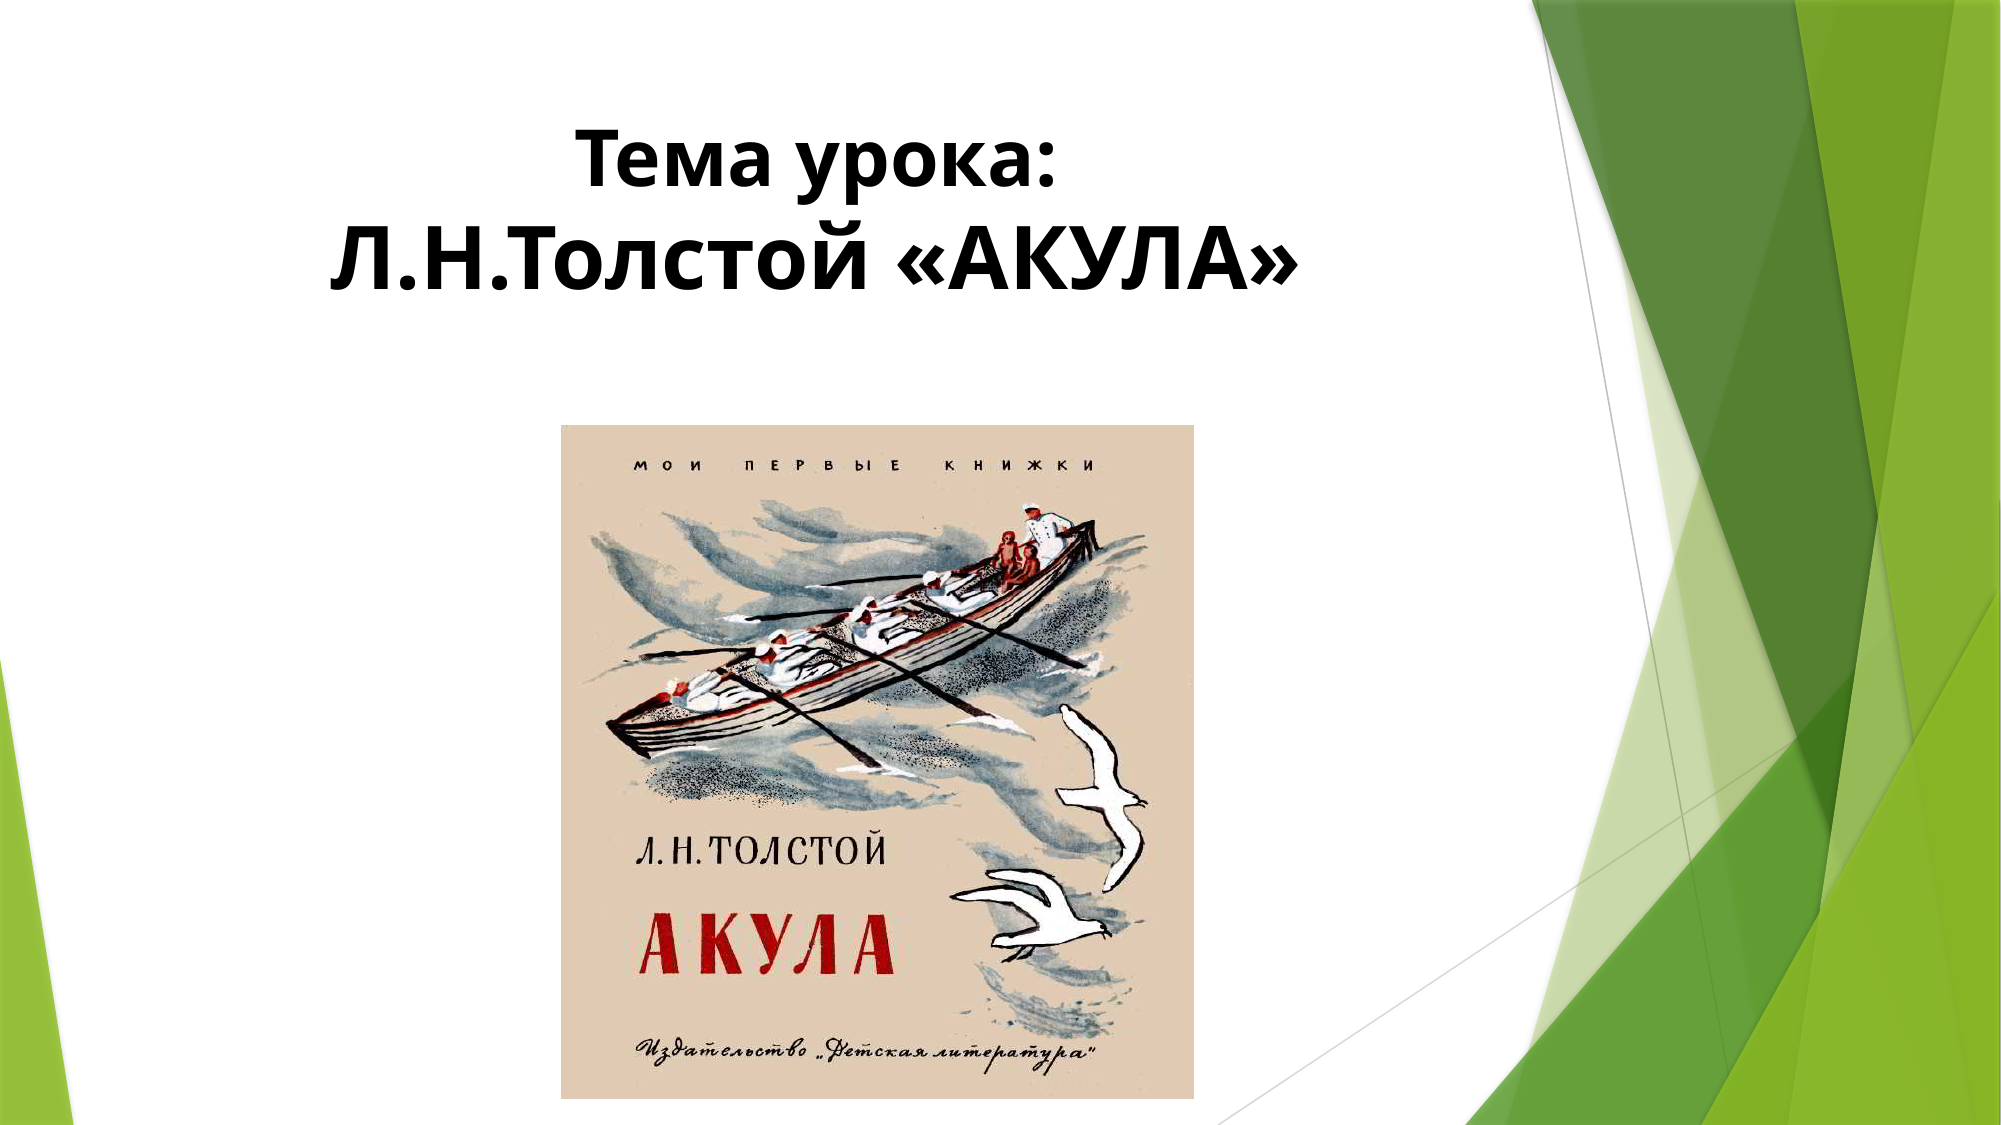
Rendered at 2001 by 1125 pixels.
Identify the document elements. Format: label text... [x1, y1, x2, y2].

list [561, 425, 1195, 1099]
title Тема урока: Л.Н.Толстой «АКУЛА» [111, 99, 1522, 317]
